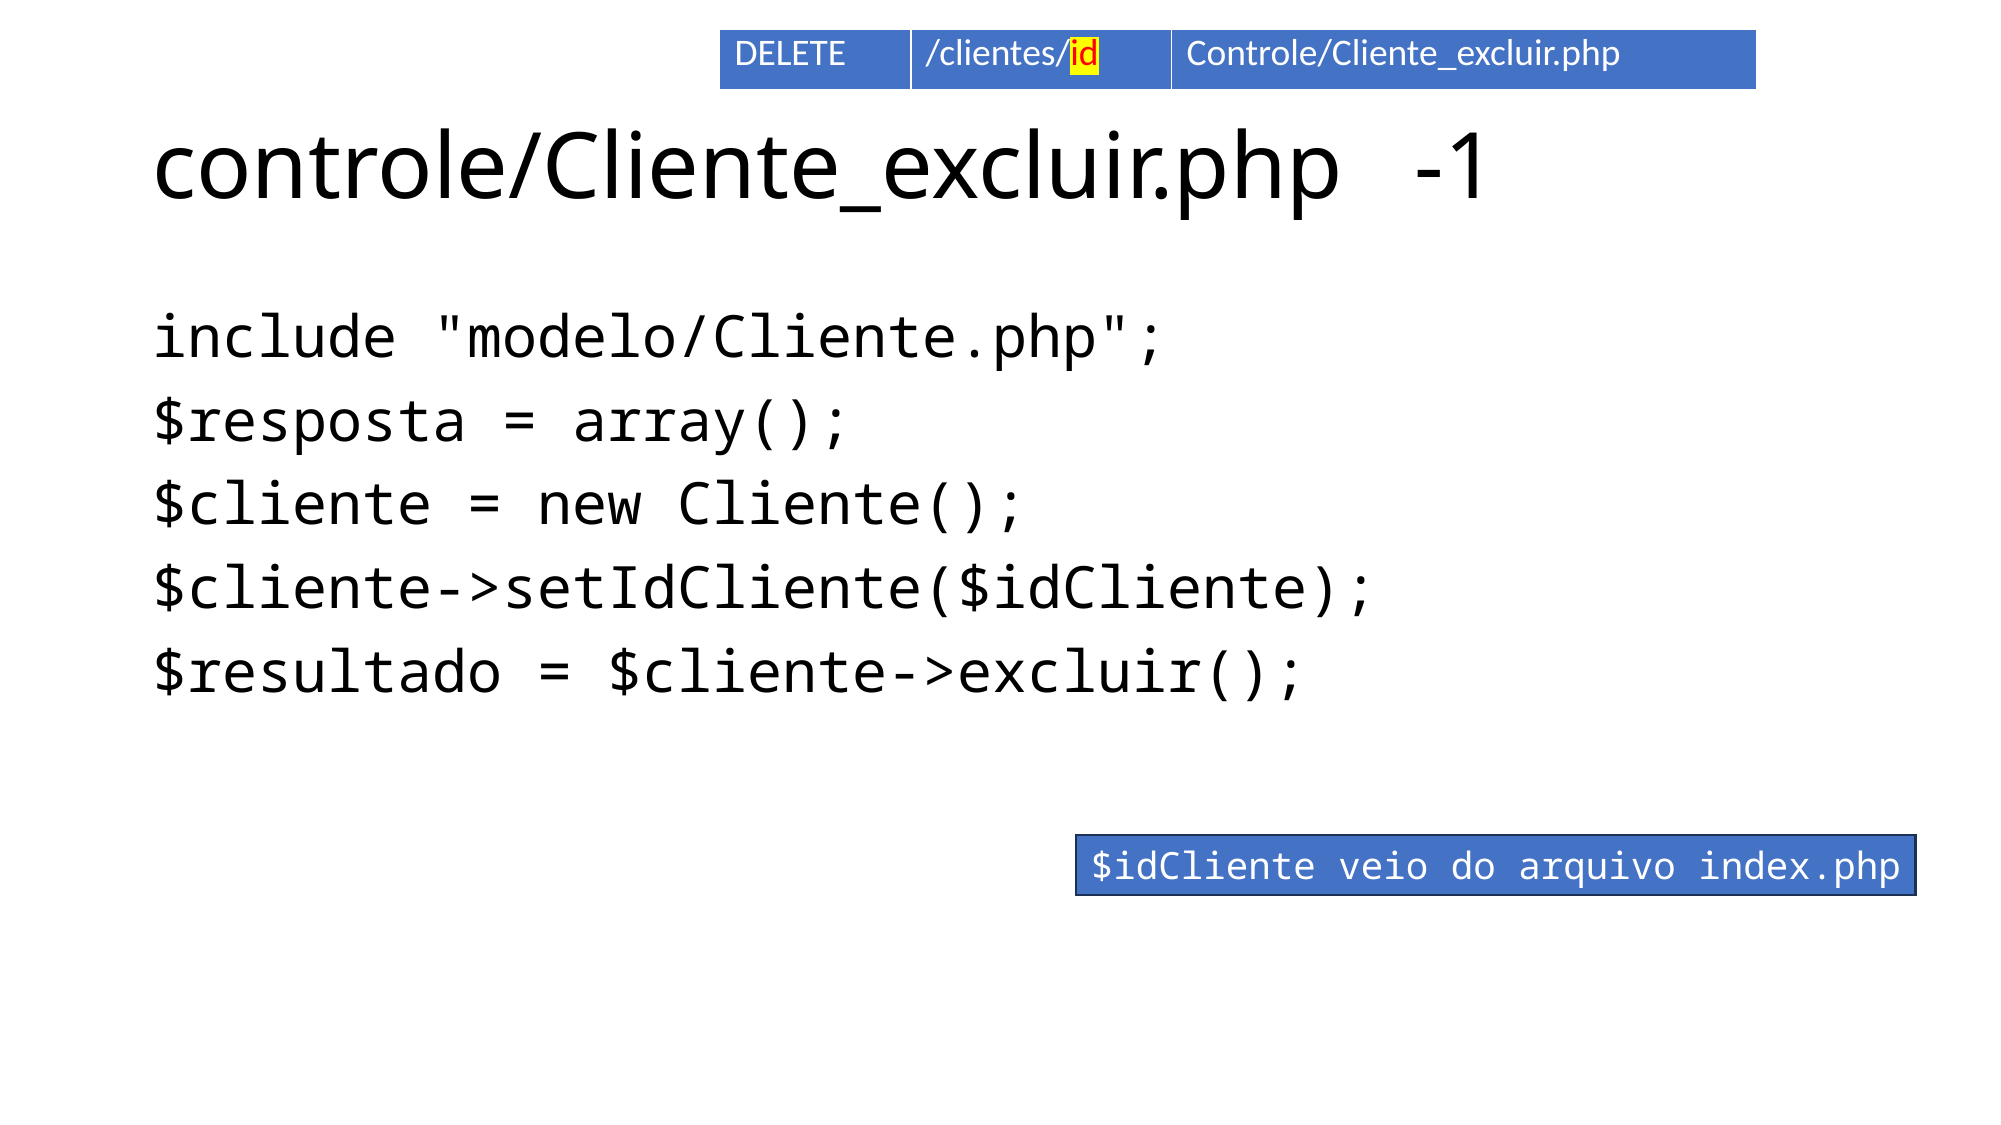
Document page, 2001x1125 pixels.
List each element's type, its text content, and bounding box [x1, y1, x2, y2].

list include "modelo/Cliente.php"; $resposta = array(); $cliente = new Cliente(); $cliente->setIdCliente($idCliente); $resultado = $cliente->excluir(); [137, 299, 1863, 1014]
table_header DELETE [720, 30, 910, 89]
table_header /clientes/id [912, 30, 1171, 89]
title controle/Cliente_excluir.php -1 [137, 59, 1863, 278]
text_box $idCliente veio do arquivo index.php [1075, 834, 1917, 896]
table_header Controle/Cliente_excluir.php [1172, 30, 1756, 89]
